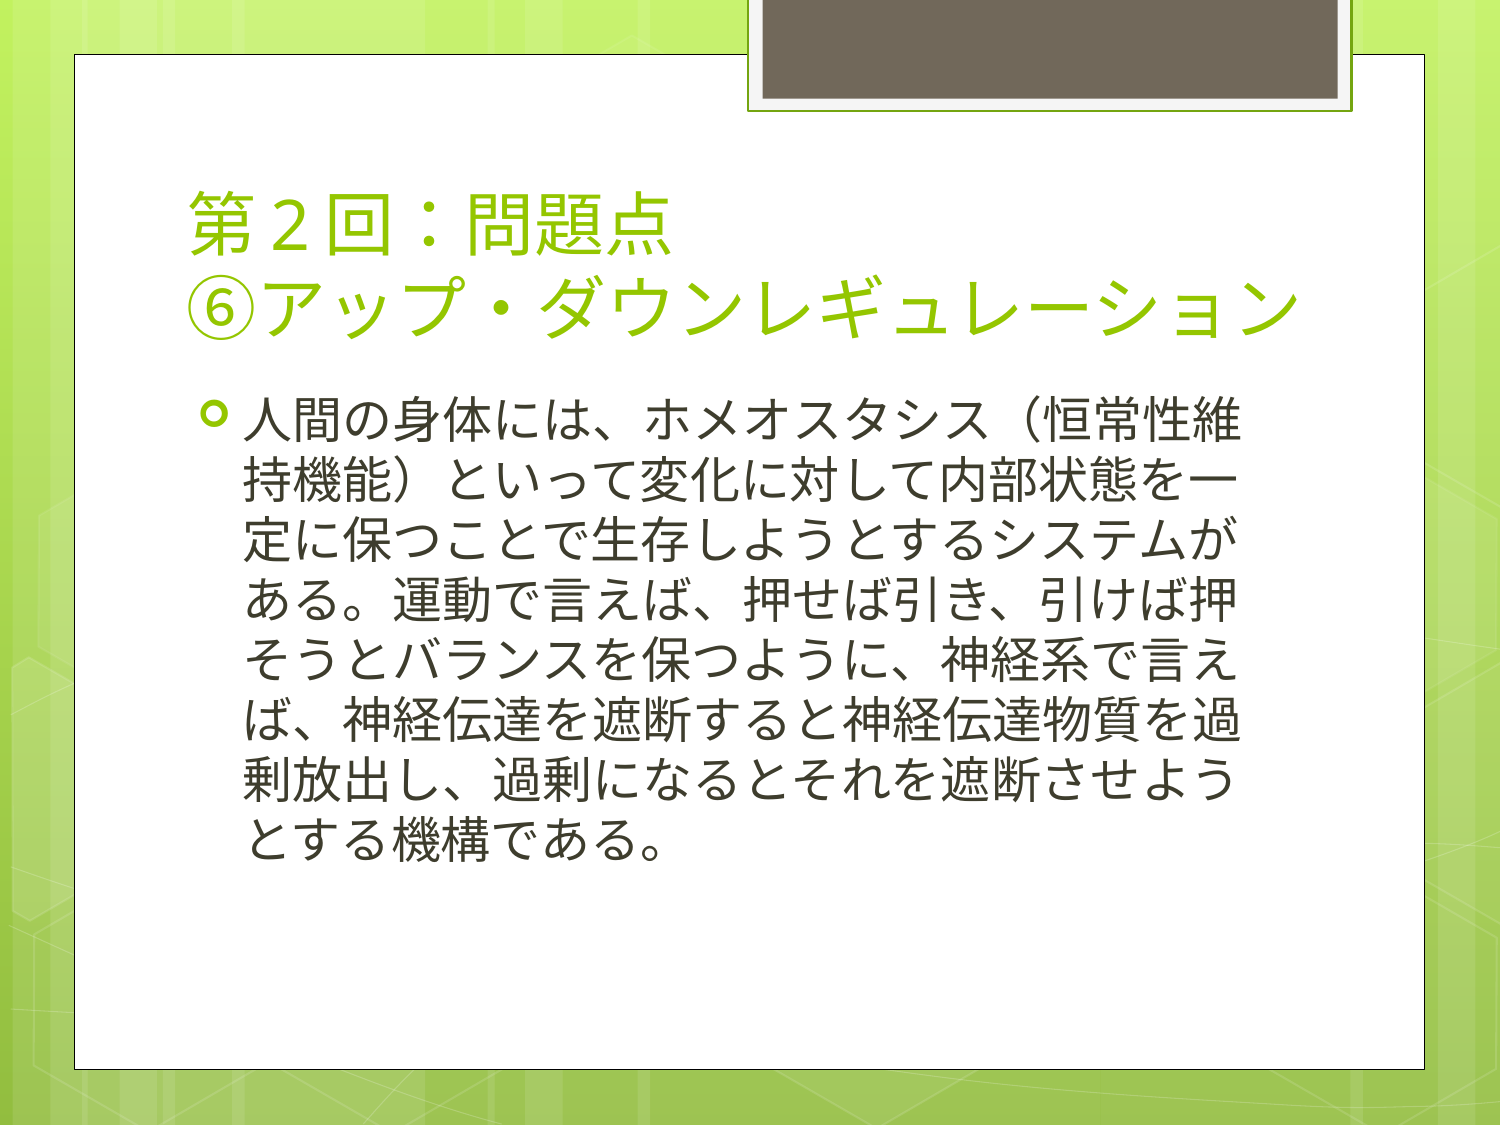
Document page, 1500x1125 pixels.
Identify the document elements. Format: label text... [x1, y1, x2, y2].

list 人間の身体には、ホメオスタシス（恒常性維持機能）といって変化に対して内部状態を一定に保つことで生存しようとするシステムがある。運動で言えば、押せば引き、引けば押そうとバランスを保つように、神経系で言えば、神経伝達を遮断すると神経伝達物質を過剰放出し、過剰になるとそれを遮断させようとする機構である。 [171, 381, 1283, 1024]
title 第2回：問題点 ⑥アップ・ダウンレギュレーション [171, 168, 1324, 357]
